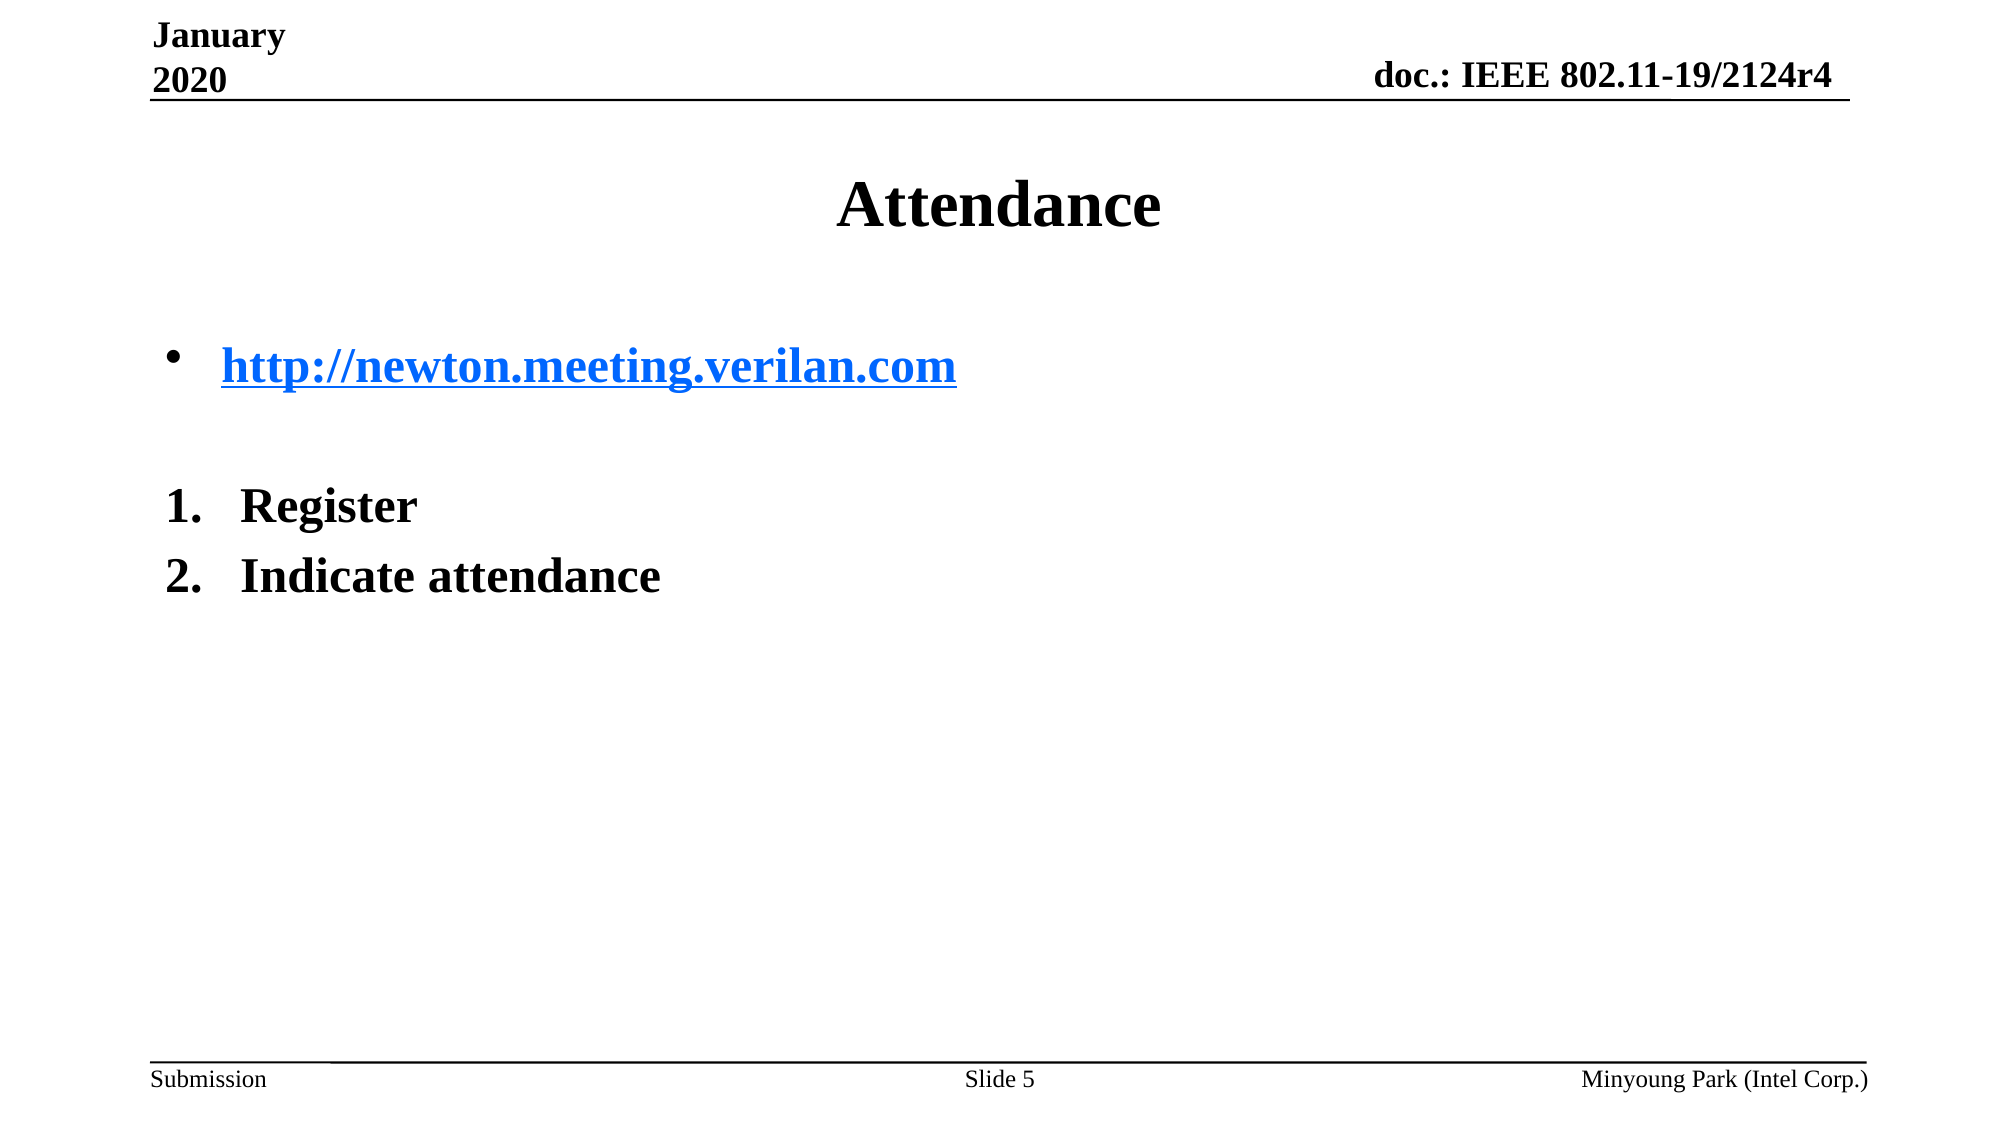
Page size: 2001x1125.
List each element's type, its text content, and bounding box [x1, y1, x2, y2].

slide_number Slide 5 [964, 1061, 1036, 1093]
list http://newton.meeting.verilan.com Register Indicate attendance [150, 324, 1850, 1000]
title Attendance [150, 112, 1850, 288]
footer Minyoung Park (Intel Corp.) [1266, 1061, 1869, 1093]
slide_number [152, 54, 347, 101]
